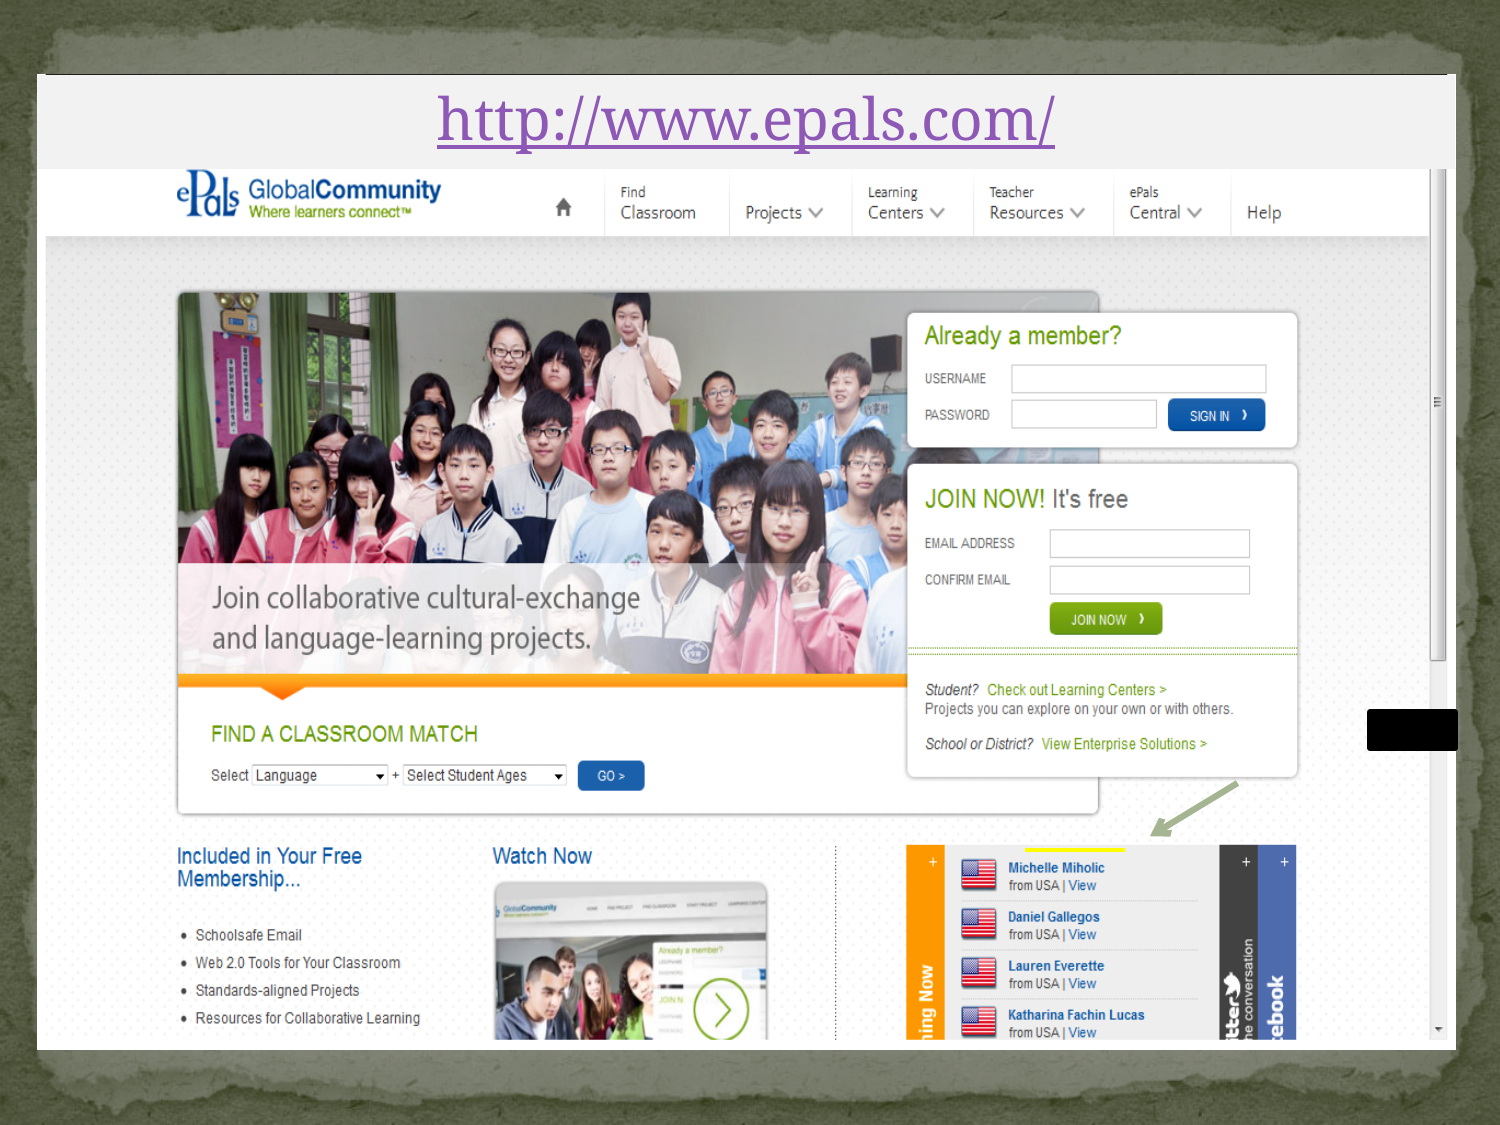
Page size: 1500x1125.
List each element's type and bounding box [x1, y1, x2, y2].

text_box [1151, 784, 1236, 835]
picture [38, 75, 1455, 1046]
